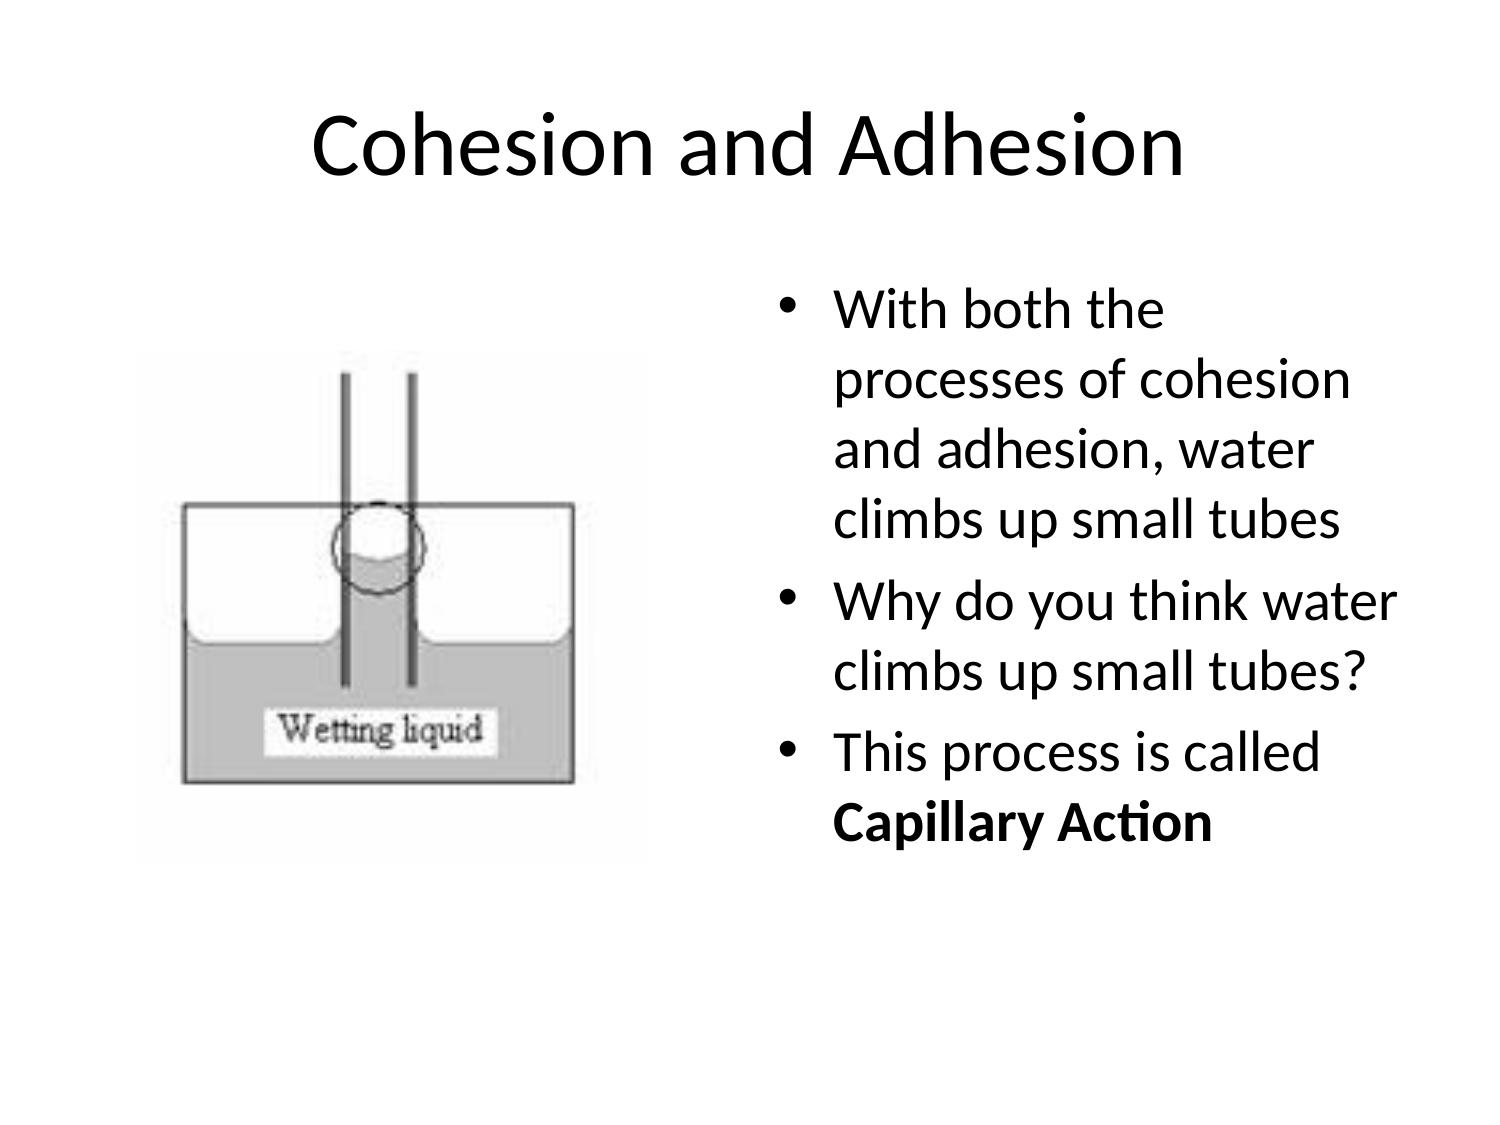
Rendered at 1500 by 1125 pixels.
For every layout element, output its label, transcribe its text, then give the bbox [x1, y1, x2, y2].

picture [137, 349, 651, 863]
list With both the processes of cohesion and adhesion, water climbs up small tubes Why do you think water climbs up small tubes? This process is called Capillary Action [762, 262, 1425, 1005]
title Cohesion and Adhesion [75, 45, 1425, 233]
